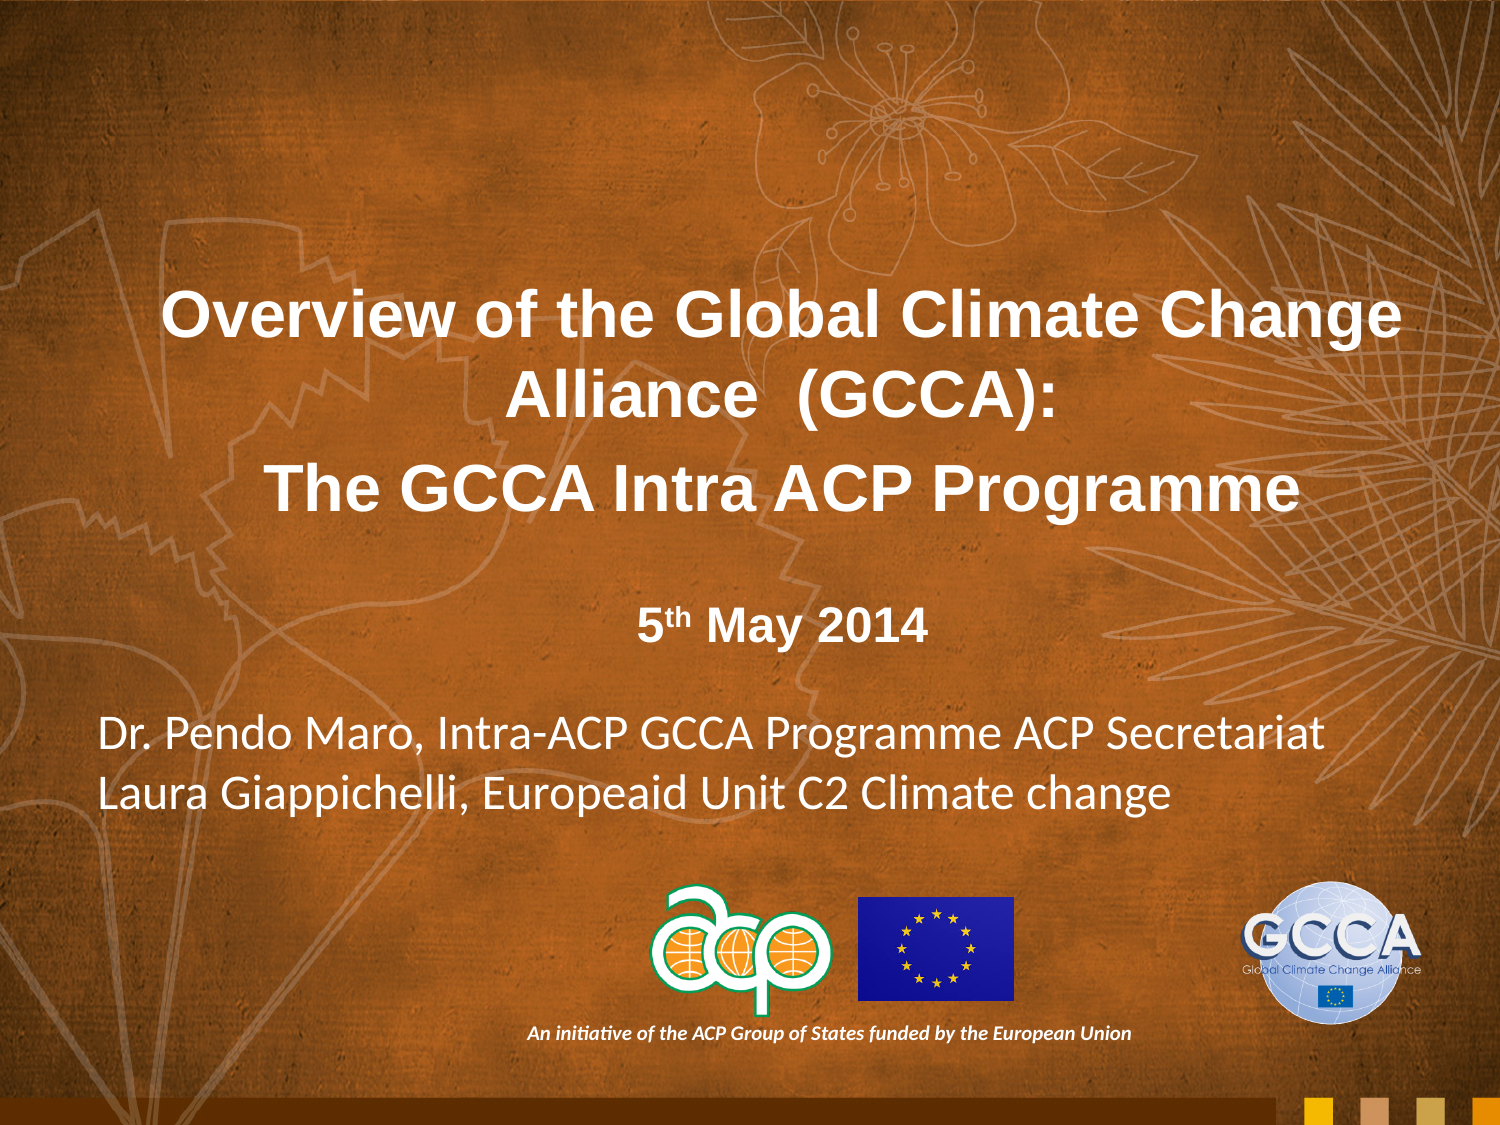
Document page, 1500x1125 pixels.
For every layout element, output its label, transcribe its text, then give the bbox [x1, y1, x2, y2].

text_box Dr. Pendo Maro, Intra-ACP GCCA Programme ACP Secretariat Laura Giappichelli, Europeaid Unit C2 Climate change [82, 692, 1500, 873]
subtitle Overview of the Global Climate Change Alliance (GCCA): The GCCA Intra ACP Programme 5th May 2014 [69, 196, 1497, 381]
picture [0, 0, 1500, 1125]
